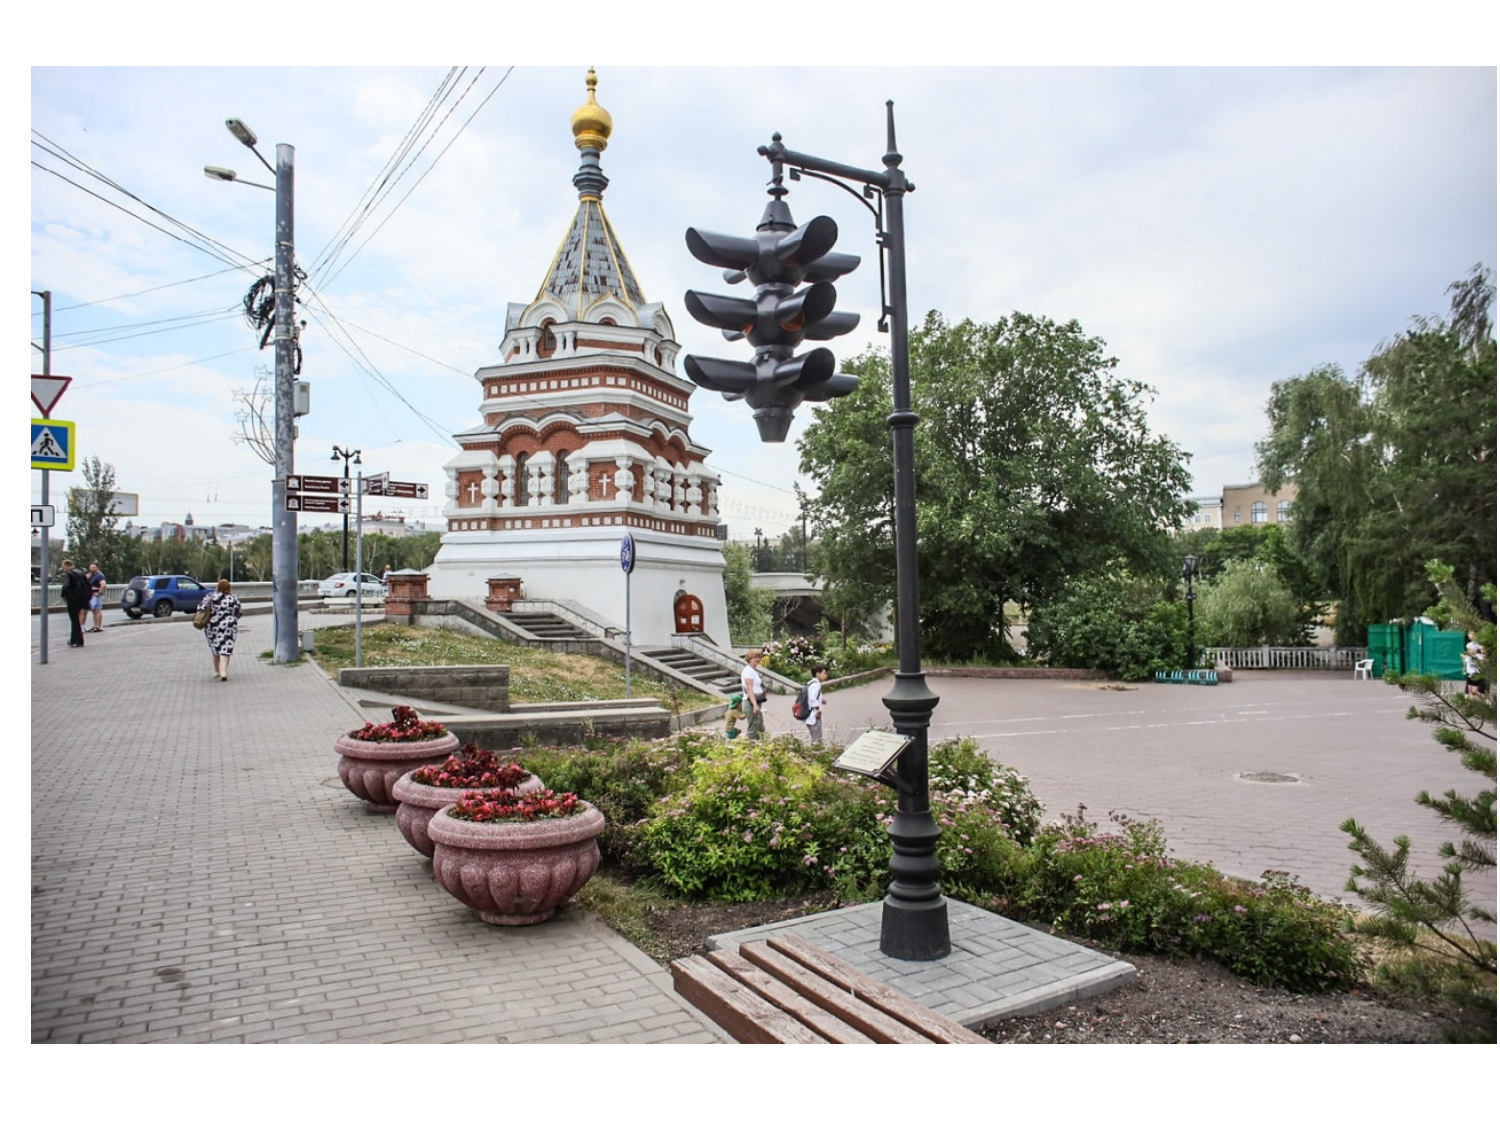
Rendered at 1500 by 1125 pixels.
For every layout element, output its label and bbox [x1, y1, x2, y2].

picture [30, 66, 1498, 1044]
